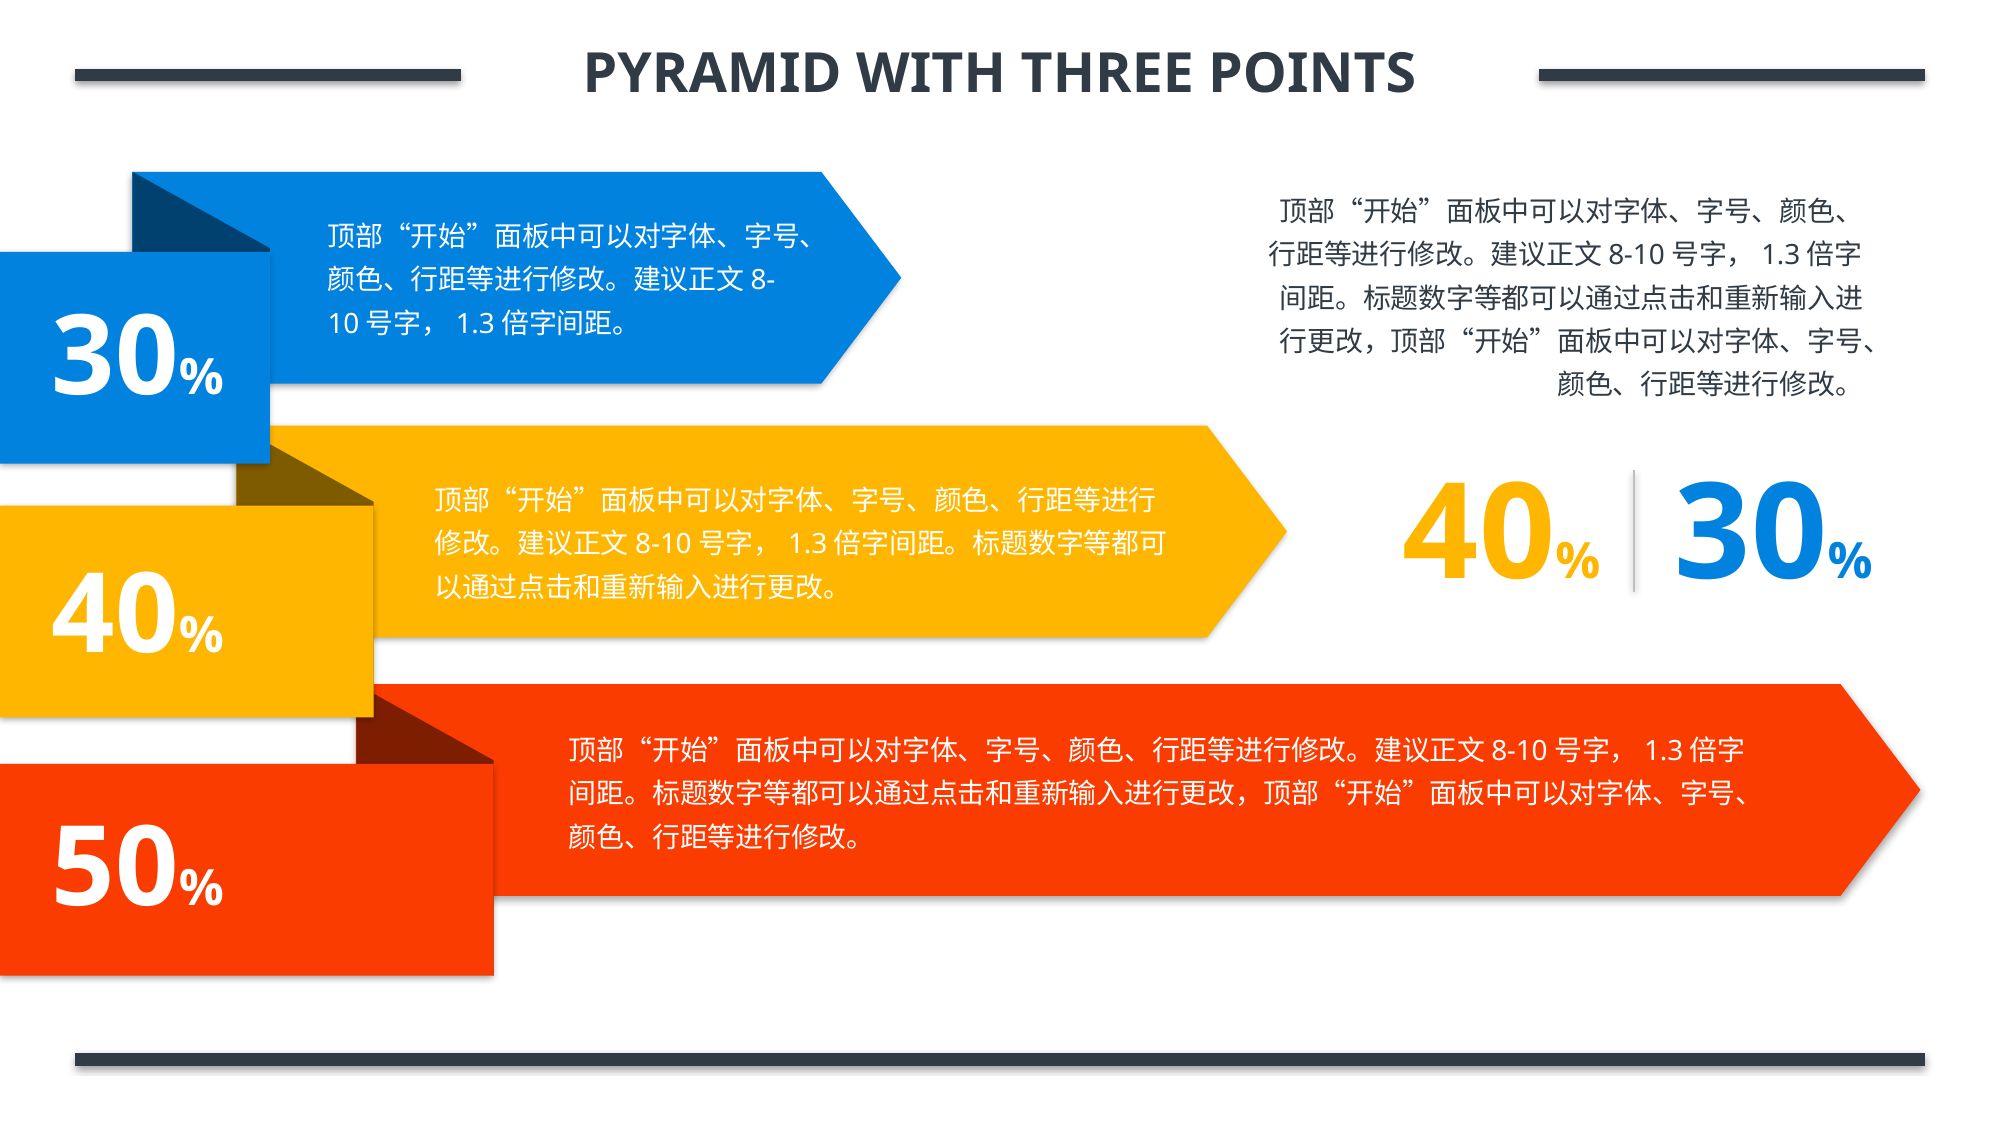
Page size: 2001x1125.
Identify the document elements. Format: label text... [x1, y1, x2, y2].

text_box [138, 171, 902, 385]
text_box 40% [36, 533, 239, 682]
text_box [377, 683, 1922, 897]
text_box [0, 251, 271, 464]
text_box [275, 424, 1288, 639]
text_box 顶部“开始”面板中可以对字体、字号、颜色、行距等进行修改。建议正文8-10号字，1.3倍字间距。 [312, 201, 819, 347]
text_box [354, 693, 496, 767]
text_box 顶部“开始”面板中可以对字体、字号、颜色、行距等进行修改。建议正文8-10号字，1.3倍字间距。标题数字等都可以通过点击和重新输入进行更改。 [419, 465, 1190, 610]
text_box 50% [36, 786, 239, 935]
text_box [0, 505, 374, 718]
text_box [130, 170, 272, 252]
text_box 40% [1388, 438, 1616, 613]
text_box 顶部“开始”面板中可以对字体、字号、颜色、行距等进行修改。建议正文8-10号字，1.3倍字间距。标题数字等都可以通过点击和重新输入进行更改，顶部“开始”面板中可以对字体、字号、颜色、行距等进行修改。 [1239, 176, 1878, 408]
text_box 30% [36, 275, 239, 424]
list PYRAMID WITH THREE POINTS [460, 29, 1540, 121]
text_box [0, 763, 494, 976]
text_box 顶部“开始”面板中可以对字体、字号、颜色、行距等进行修改。建议正文8-10号字，1.3倍字间距。标题数字等都可以通过点击和重新输入进行更改，顶部“开始”面板中可以对字体、字号、颜色、行距等进行修改。 [554, 715, 1781, 861]
text_box 30% [1660, 438, 1888, 613]
text_box [234, 444, 376, 507]
